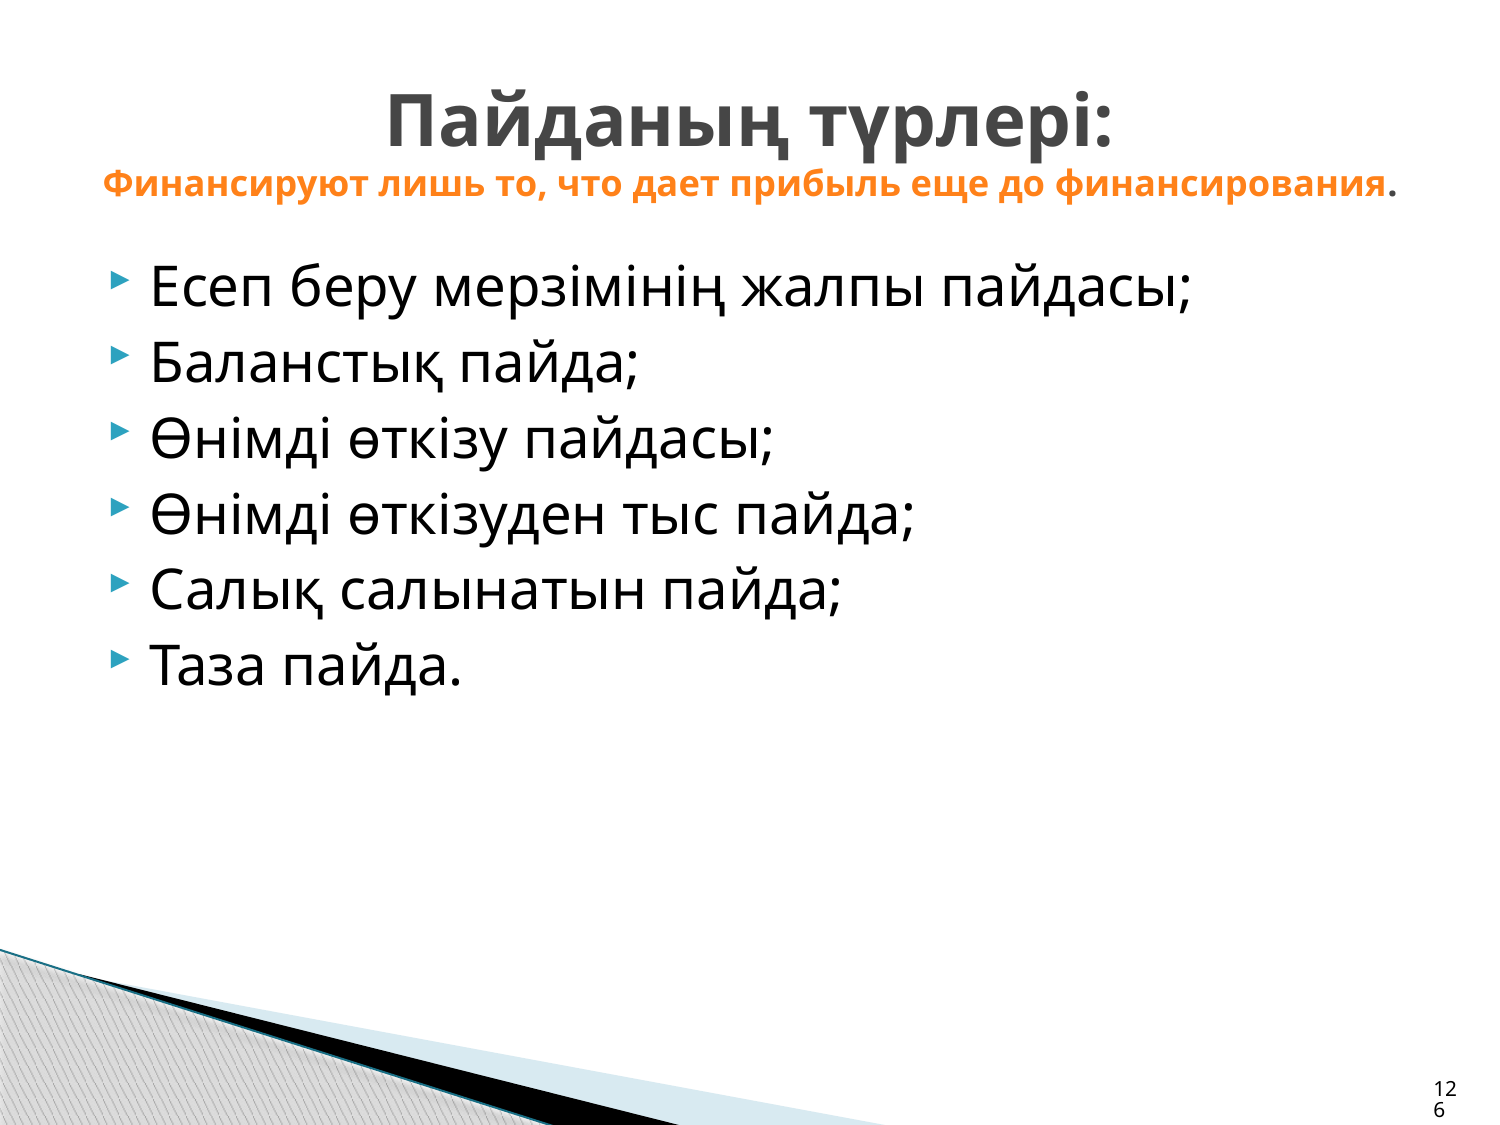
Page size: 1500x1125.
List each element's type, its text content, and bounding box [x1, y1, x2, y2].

title Пайданың түрлері: Финансируют лишь то, что дает прибыль еще до финансирования. [75, 45, 1425, 233]
slide_number 126 [1418, 1051, 1479, 1112]
list Есеп беру мерзімінің жалпы пайдасы; Баланстық пайда; Өнімді өткізу пайдасы; Өнімді өткізуден тыс пайда; Салық салынатын пайда; Таза пайда. [75, 243, 1425, 986]
